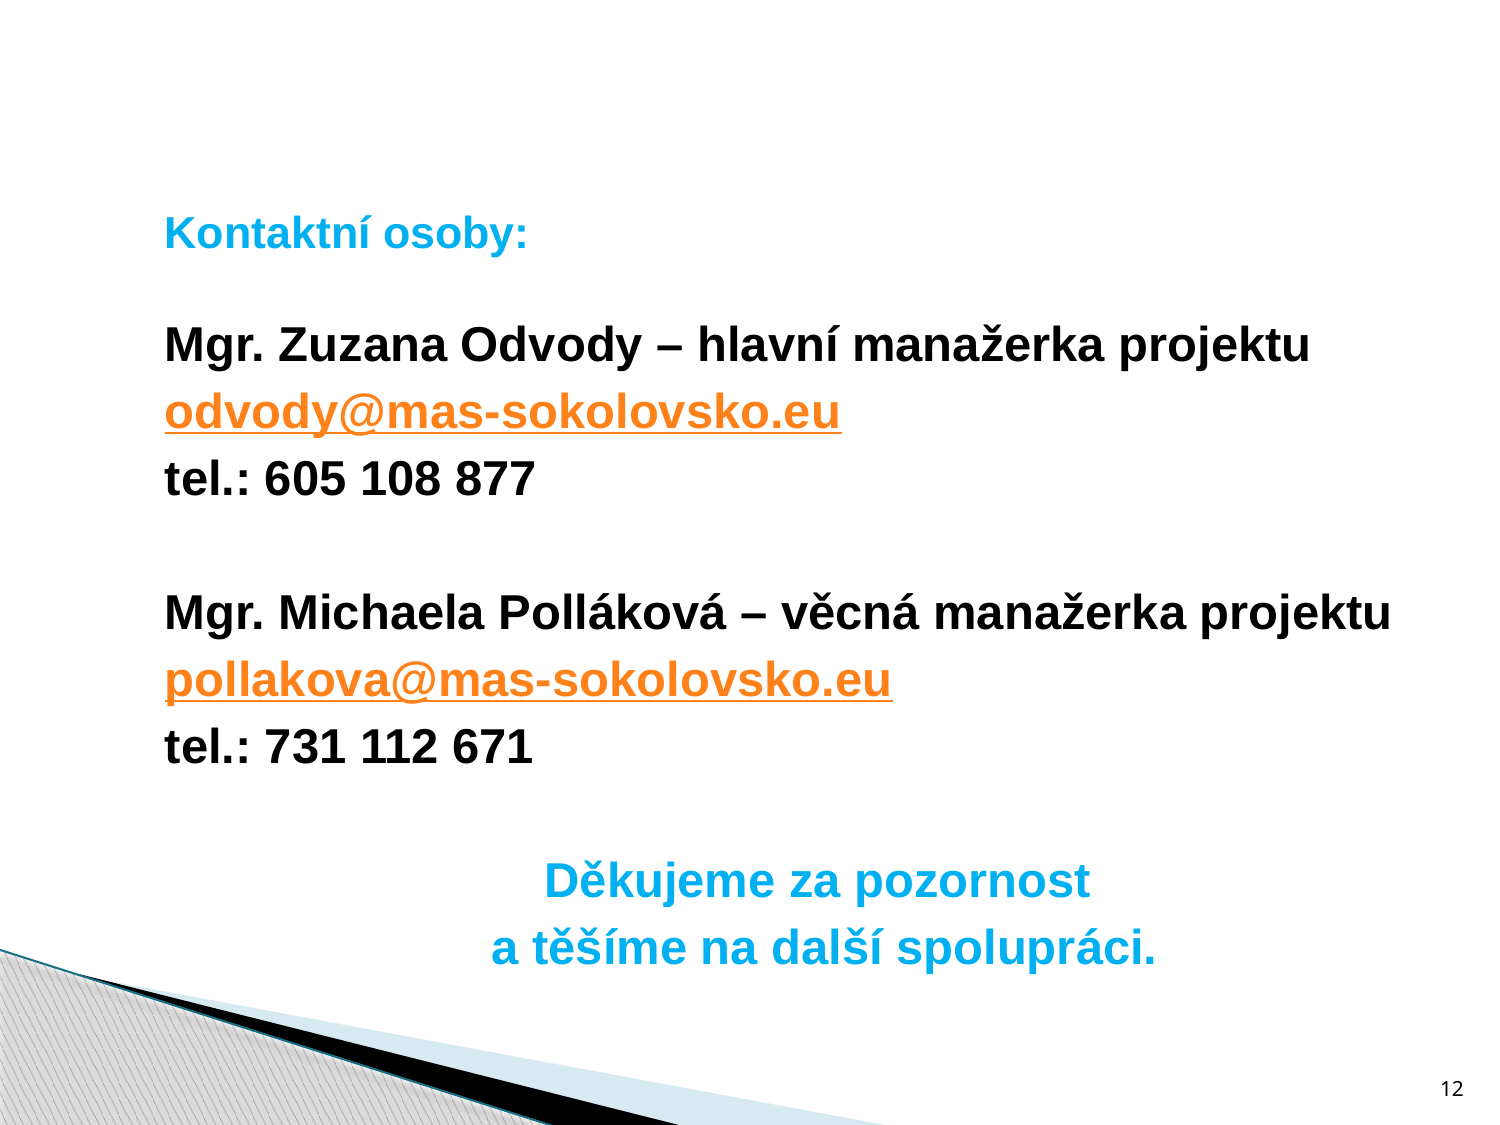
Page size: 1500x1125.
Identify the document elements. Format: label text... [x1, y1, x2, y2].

slide_number 12 [1418, 1051, 1479, 1112]
list Kontaktní osoby: Mgr. Zuzana Odvody – hlavní manažerka projektu odvody@mas-sokolovsko.eu tel.: 605 108 877 Mgr. Michaela Polláková – věcná manažerka projektu pollakova@mas-sokolovsko.eu tel.: 731 112 671 Děkujeme za pozornost a těšíme na další spolupráci. [150, 196, 1500, 988]
